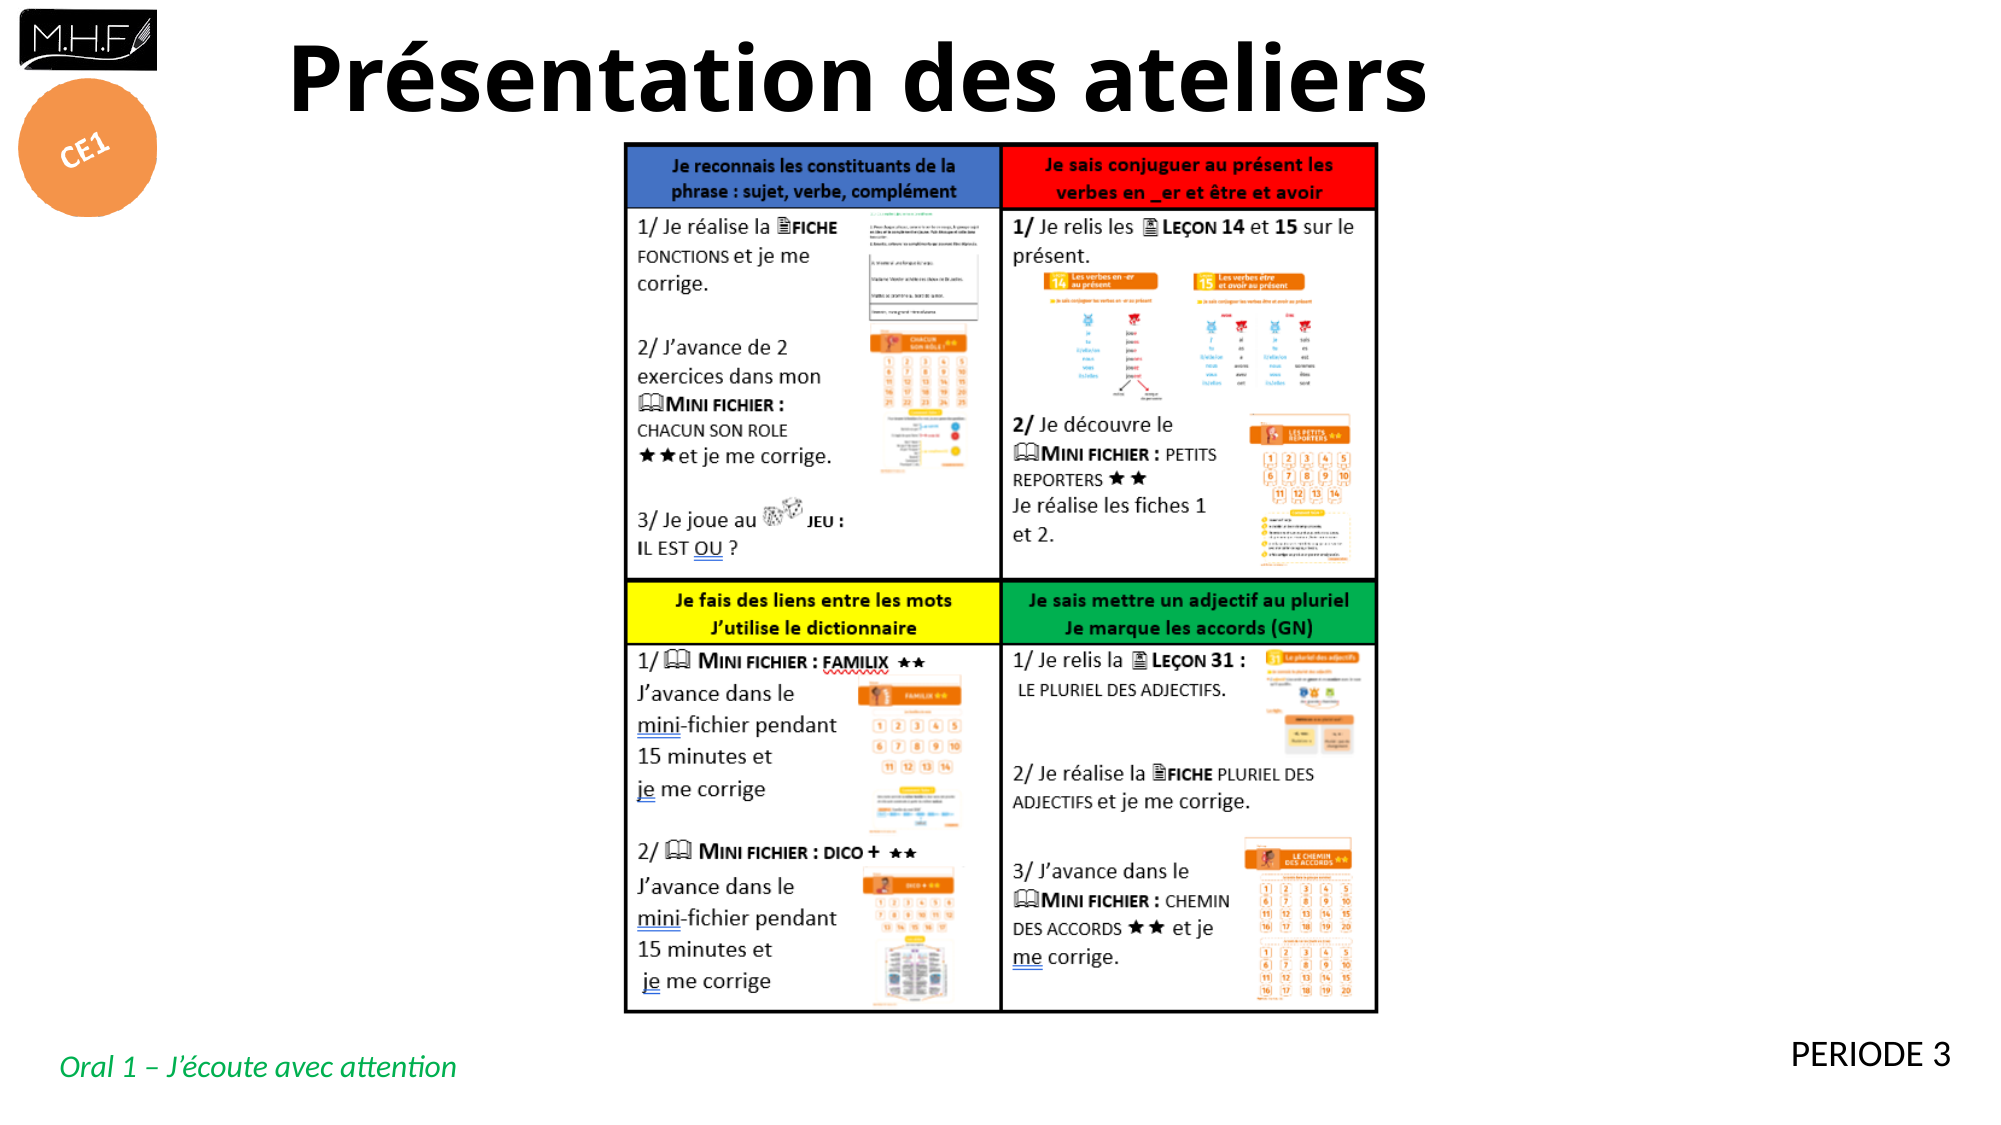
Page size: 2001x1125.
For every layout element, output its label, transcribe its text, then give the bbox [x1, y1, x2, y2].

picture [16, 7, 157, 74]
text_box Oral 1 – J’écoute avec attention [44, 1038, 1346, 1092]
text_box PERIODE 3 [1362, 1021, 1967, 1082]
picture [18, 78, 157, 218]
picture [618, 135, 1382, 1022]
title Présentation des ateliers [271, 7, 1818, 156]
